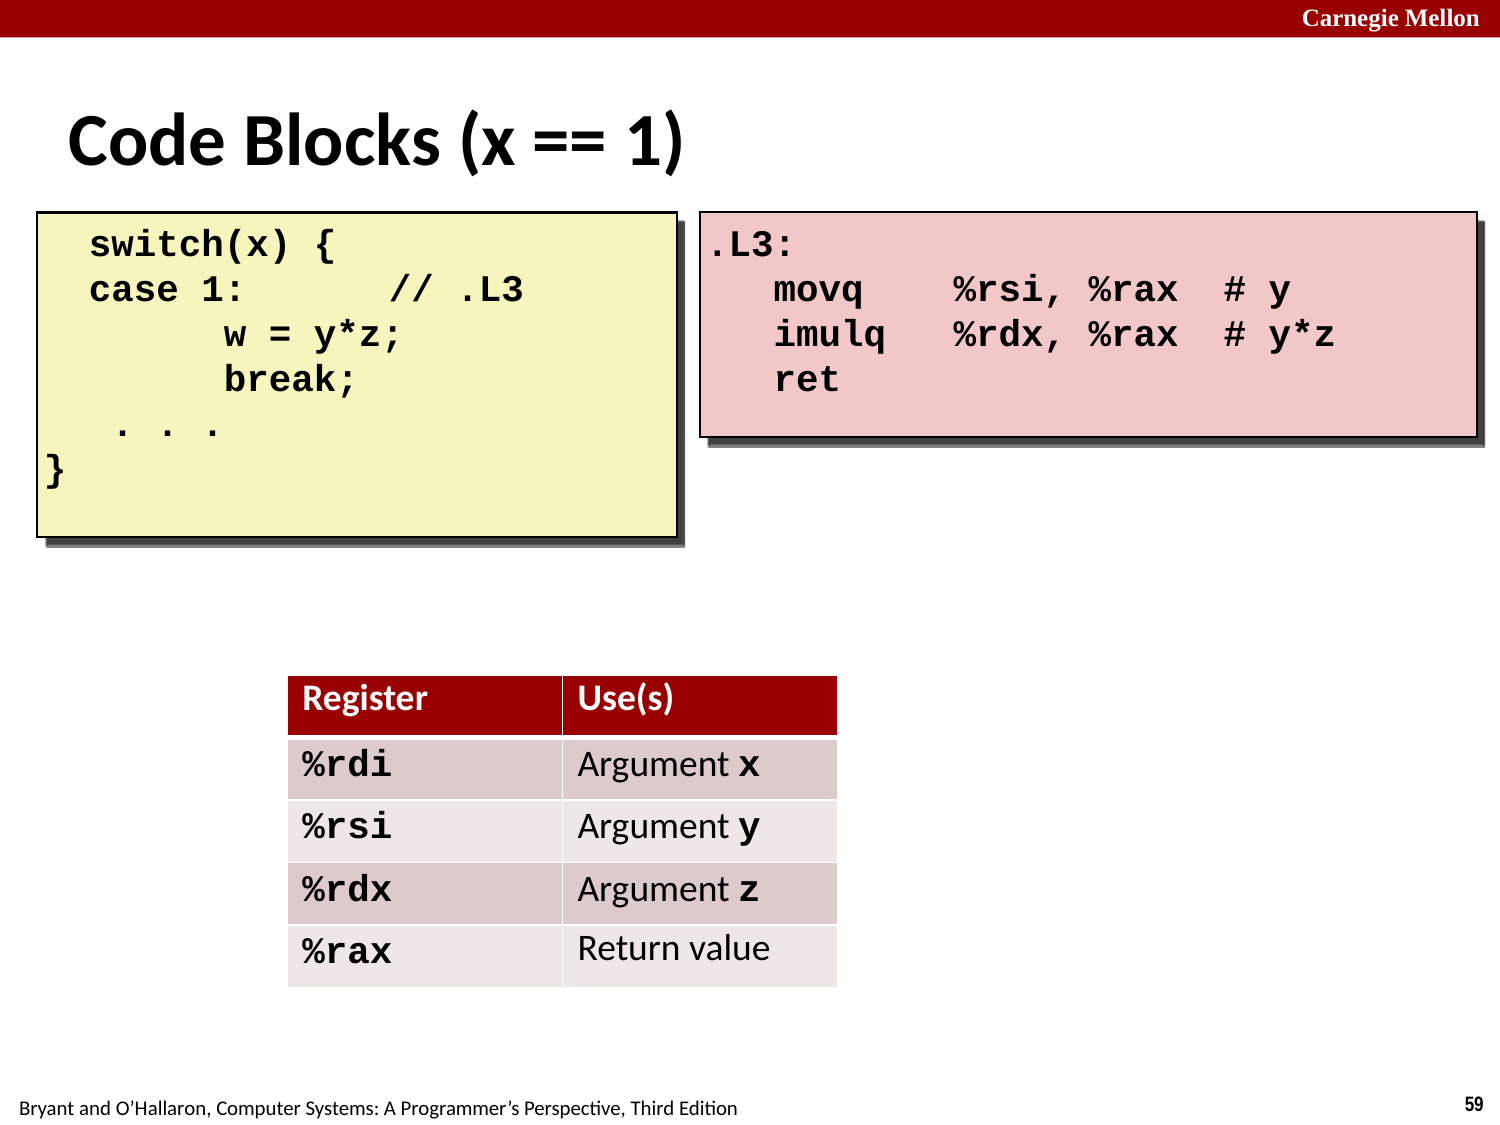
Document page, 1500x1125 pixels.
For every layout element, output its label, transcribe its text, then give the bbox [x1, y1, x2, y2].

table_cell %rax [288, 926, 562, 987]
table_cell Argument z [563, 863, 837, 924]
text_box switch(x) { case 1: // .L3 w = y*z; break; . . . } [37, 212, 677, 538]
title Code Blocks (x == 1) [62, 41, 1438, 230]
table_header Use(s) [563, 676, 837, 735]
table_cell %rsi [288, 801, 562, 862]
table_cell Argument x [563, 740, 837, 799]
table_header Register [288, 676, 562, 735]
table_cell Argument y [563, 801, 837, 862]
text_box .L3: movq %rsi, %rax # y imulq %rdx, %rax # y*z ret [699, 212, 1478, 438]
table_cell Return value [563, 926, 837, 987]
table_cell %rdi [288, 740, 562, 799]
table_cell %rdx [288, 863, 562, 924]
